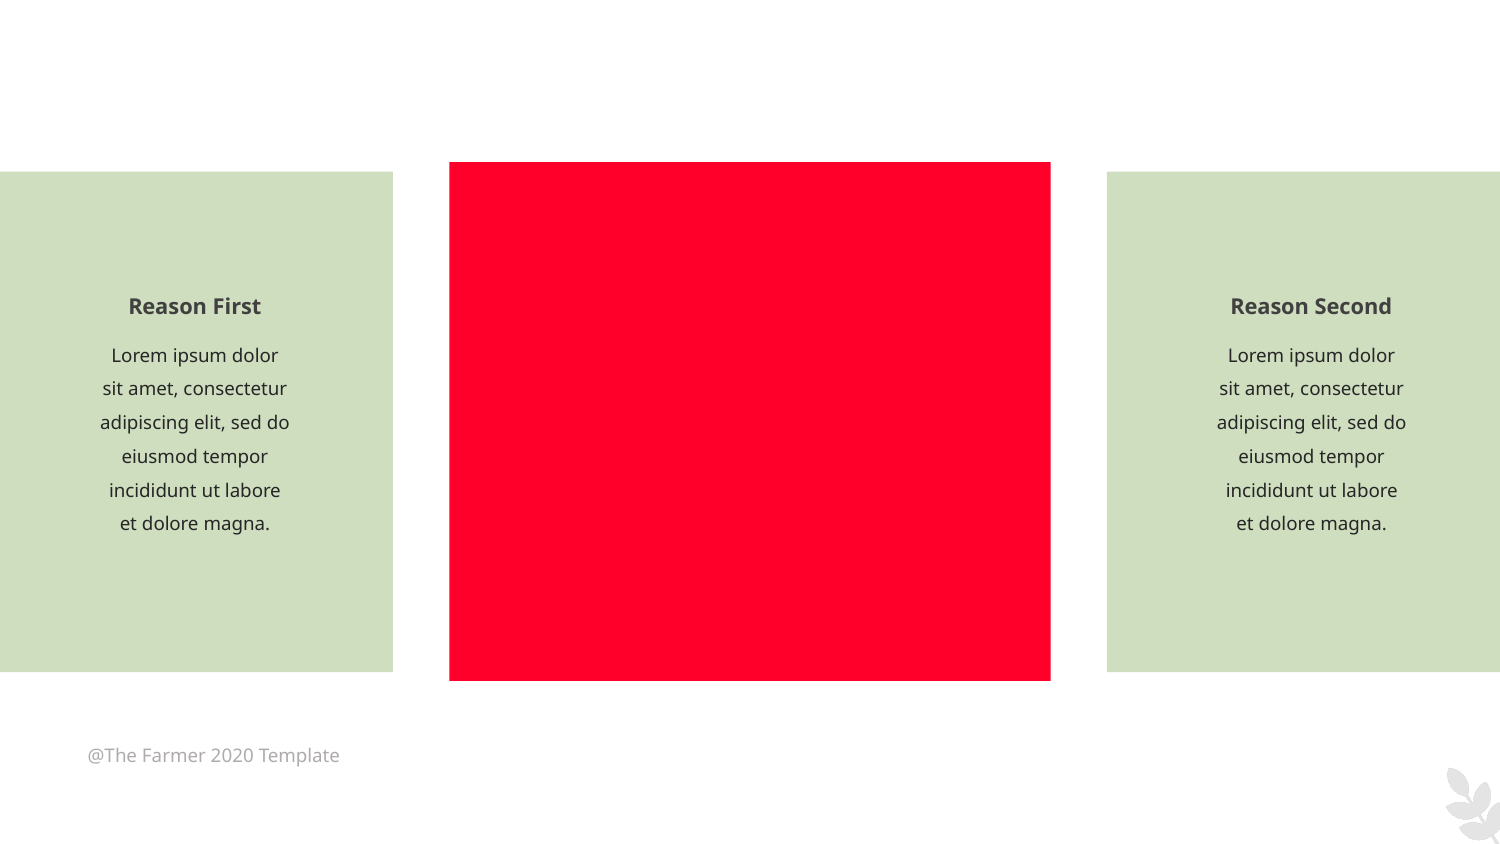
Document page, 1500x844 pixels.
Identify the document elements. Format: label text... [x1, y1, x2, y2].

picture [1404, 737, 1500, 844]
picture [449, 162, 1051, 681]
text_box Lorem ipsum dolor sit amet, consectetur adipiscing elit, sed do eiusmod tempor incididunt ut labore et dolore magna. [1201, 324, 1422, 542]
text_box Reason Second [1201, 285, 1422, 324]
text_box @The Farmer 2020 Template [72, 736, 584, 774]
text_box Lorem ipsum dolor sit amet, consectetur adipiscing elit, sed do eiusmod tempor incididunt ut labore et dolore magna. [84, 324, 306, 542]
text_box Reason First [102, 285, 287, 324]
